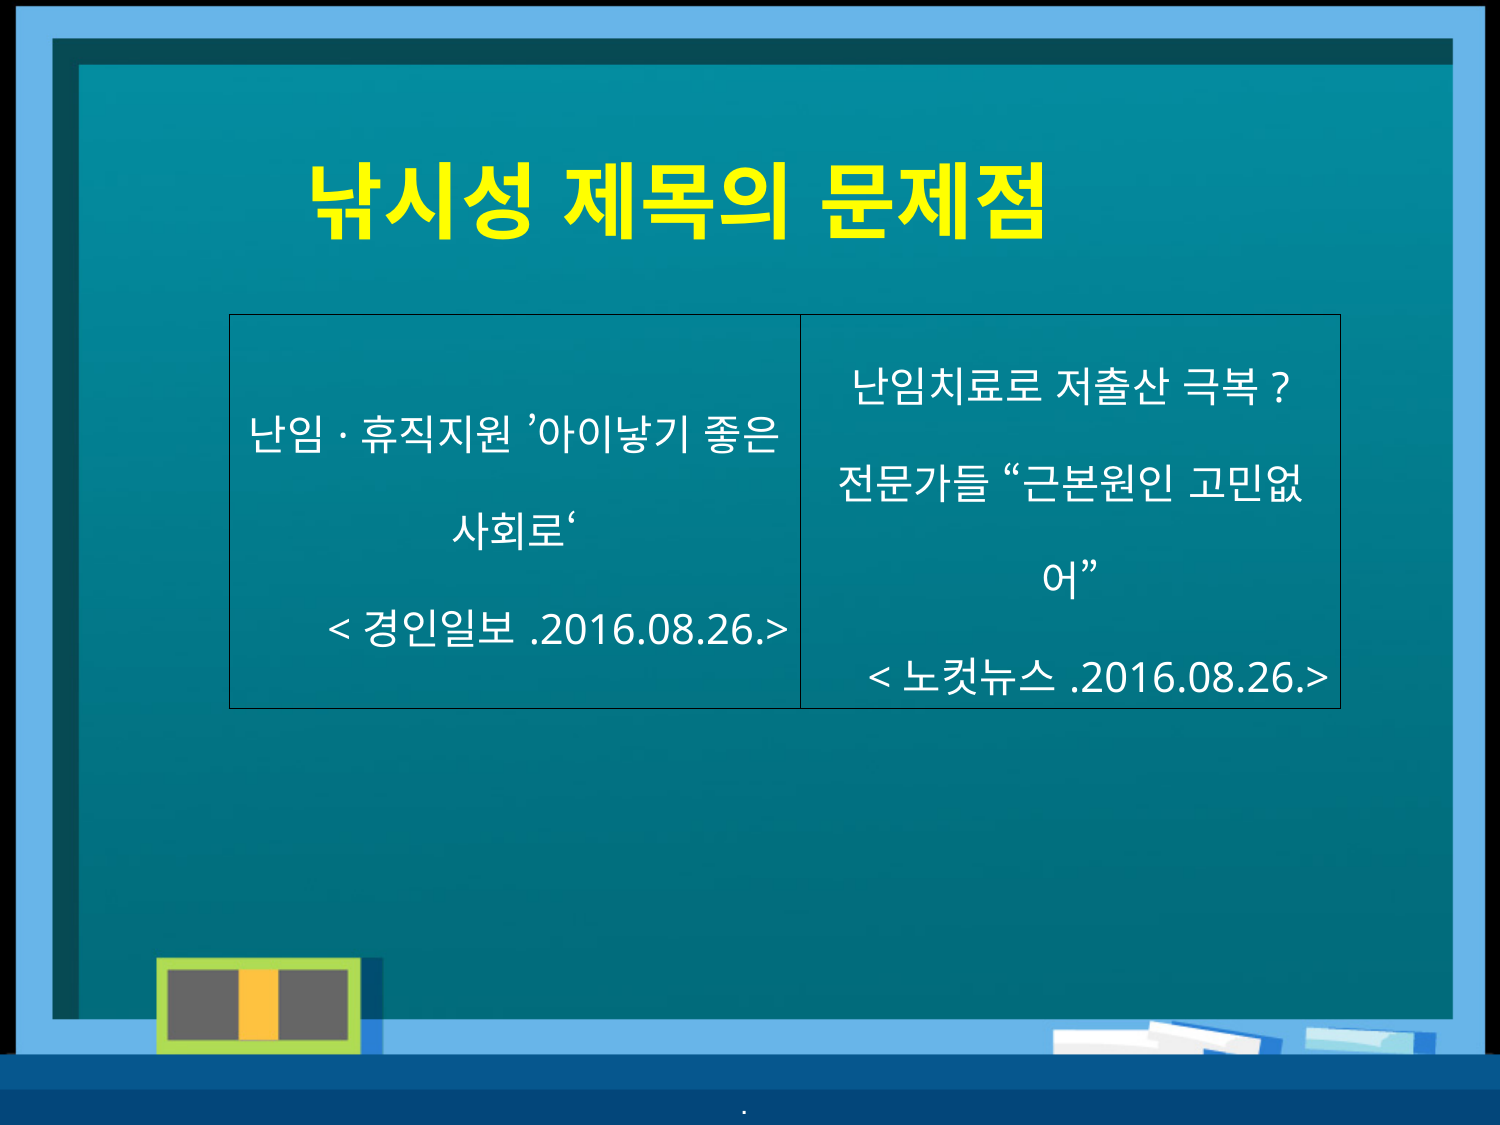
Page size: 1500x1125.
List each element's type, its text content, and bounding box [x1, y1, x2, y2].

table_header 난임·휴직지원 ’아이낳기 좋은 사회로‘ <경인일보.2016.08.26.> [230, 315, 800, 708]
text_box [253, 227, 1500, 314]
picture [0, 0, 1500, 1125]
table_header 난임치료로 저출산 극복? 전문가들 “근본원인 고민없어” <노컷뉴스.2016.08.26.> [801, 315, 1340, 708]
title 낚시성 제목의 문제점 [76, 172, 1483, 327]
text_box [278, 252, 1500, 356]
